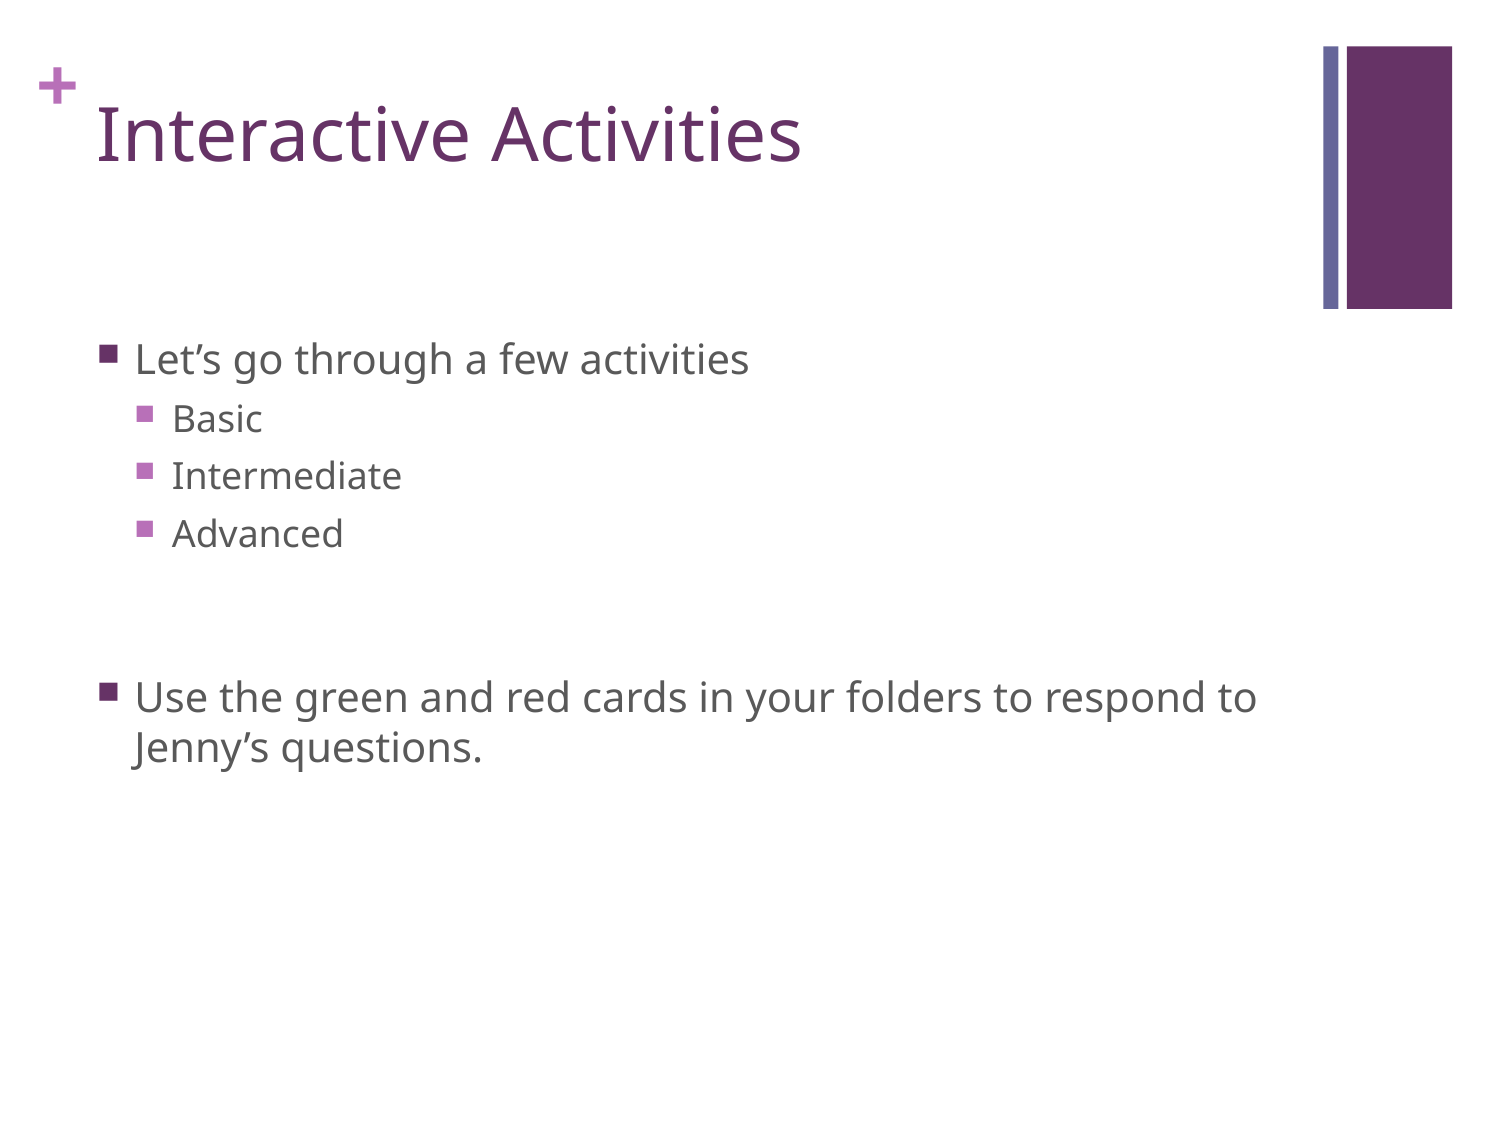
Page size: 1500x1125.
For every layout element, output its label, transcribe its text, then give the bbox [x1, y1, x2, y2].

title Interactive Activities [81, 79, 1322, 263]
list Let’s go through a few activities Basic Intermediate Advanced Use the green and red cards in your folders to respond to Jenny’s questions. [81, 324, 1322, 1005]
